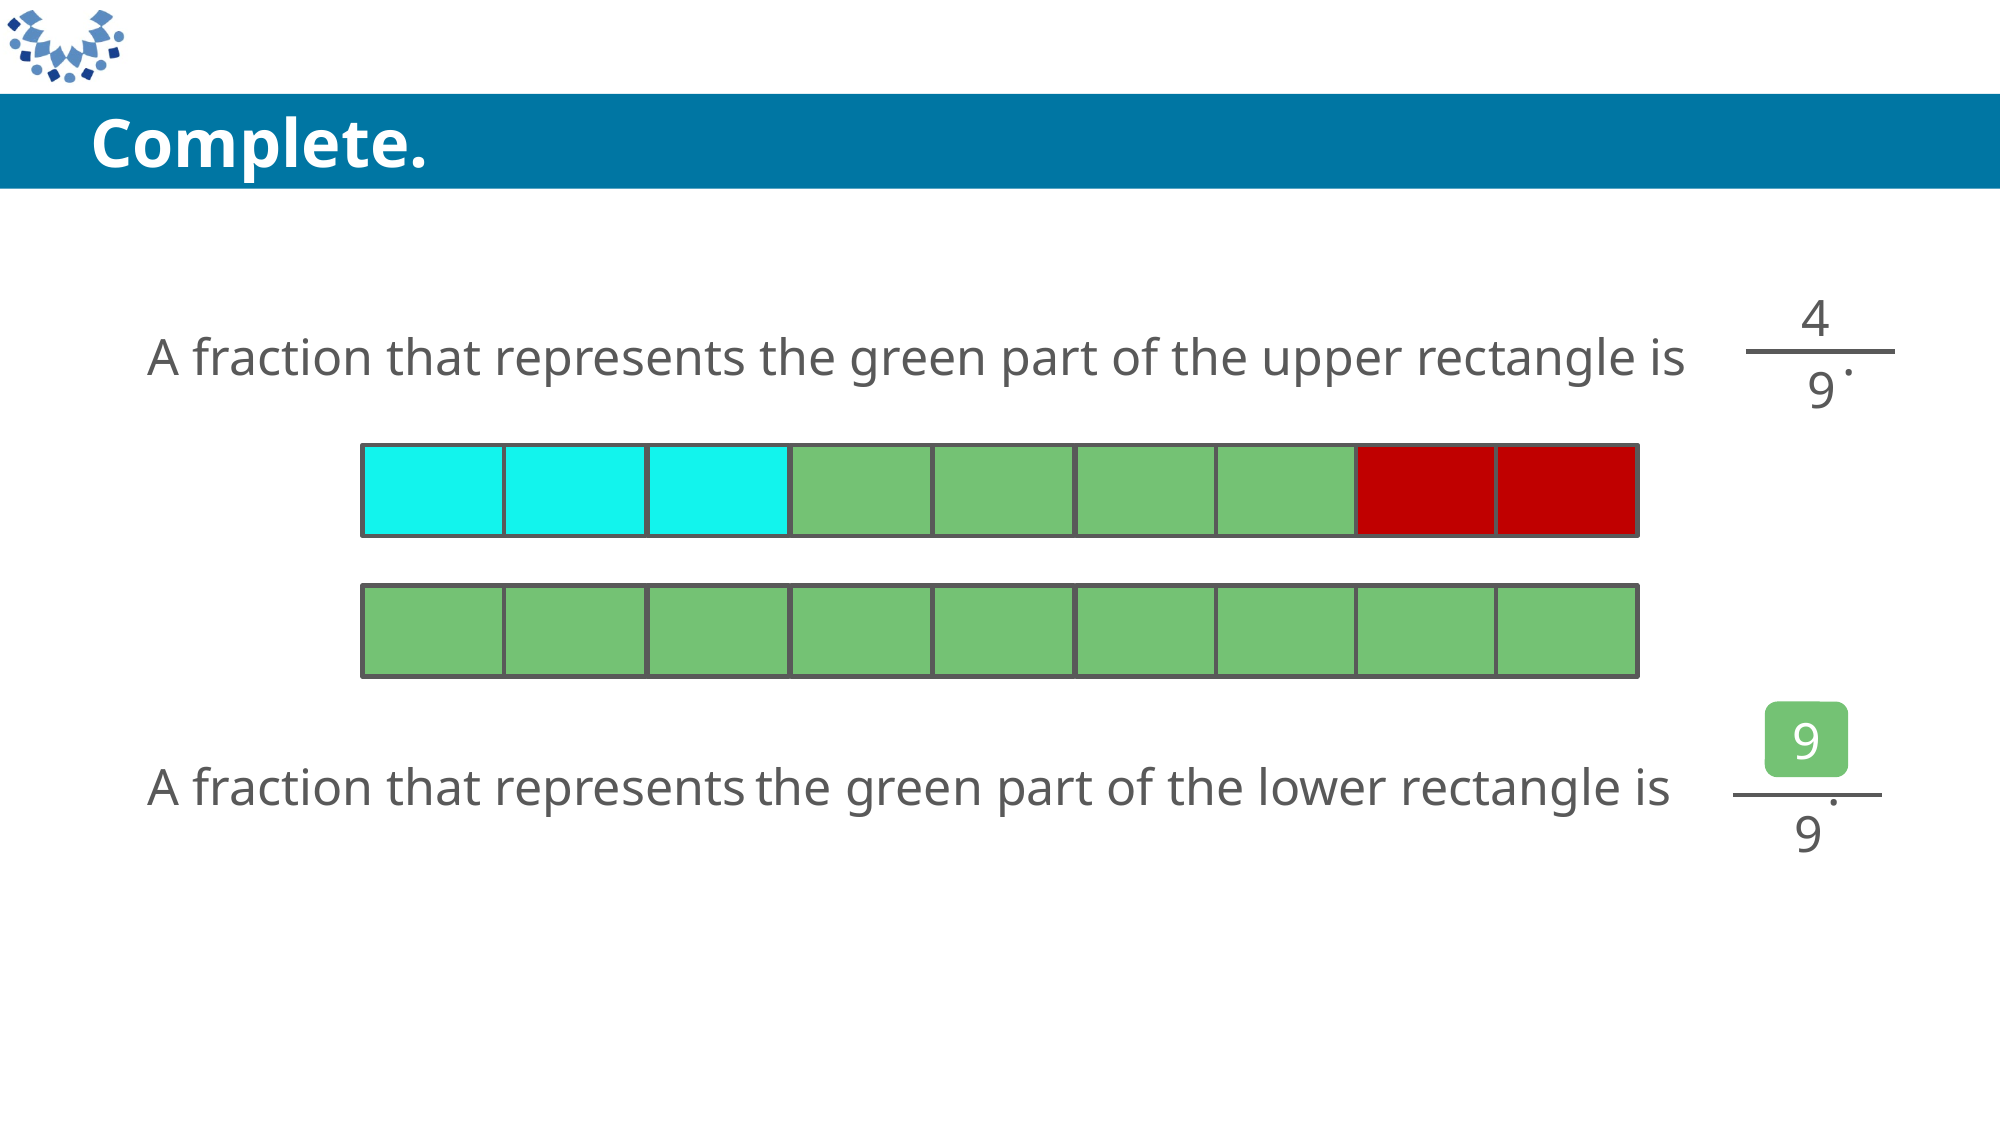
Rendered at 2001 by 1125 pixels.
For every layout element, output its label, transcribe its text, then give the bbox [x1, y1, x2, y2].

text_box [789, 443, 930, 538]
text_box [645, 583, 789, 679]
text_box [789, 583, 930, 679]
text_box [360, 583, 502, 679]
text_box [645, 443, 789, 538]
text_box 9 [1762, 699, 1851, 780]
text_box [1354, 443, 1494, 538]
text_box [1354, 583, 1494, 679]
text_box [360, 443, 503, 538]
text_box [1745, 279, 1896, 428]
text_box [1214, 443, 1354, 538]
picture [0, 10, 129, 87]
text_box [930, 583, 1074, 679]
text_box [502, 443, 645, 538]
text_box [1494, 583, 1640, 679]
text_box Complete. [0, 93, 2000, 189]
text_box [1074, 443, 1214, 538]
text_box A fraction that represents the green part of the upper rectangle is . [132, 257, 1955, 393]
text_box [1074, 583, 1214, 679]
text_box 9 [1779, 804, 1849, 870]
text_box [1494, 443, 1640, 538]
text_box [502, 583, 645, 679]
text_box [930, 443, 1074, 538]
text_box [1214, 583, 1354, 679]
text_box A fraction that represents the green part of the lower rectangle is . [132, 748, 1925, 823]
